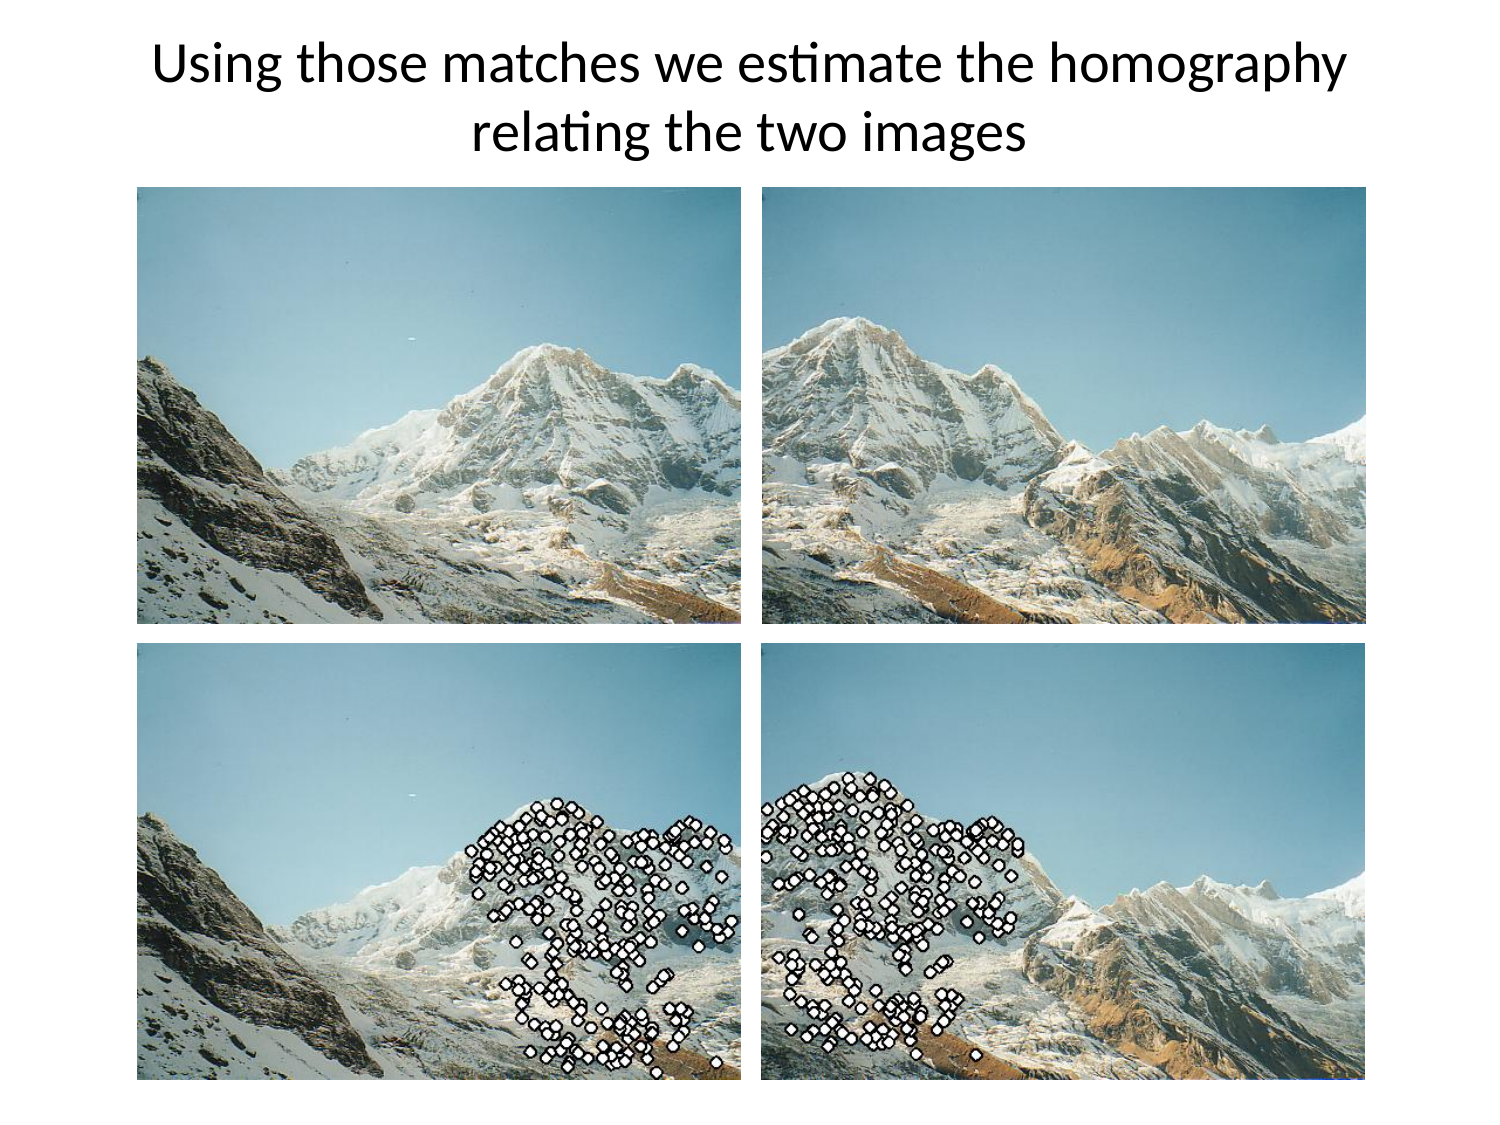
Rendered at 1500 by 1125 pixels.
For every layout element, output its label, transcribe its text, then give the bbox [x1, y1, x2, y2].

picture [762, 187, 1366, 625]
picture [761, 642, 1365, 1080]
picture [137, 642, 741, 1080]
picture [137, 187, 741, 625]
title Using those matches we estimate the homography relating the two images [75, 0, 1425, 188]
